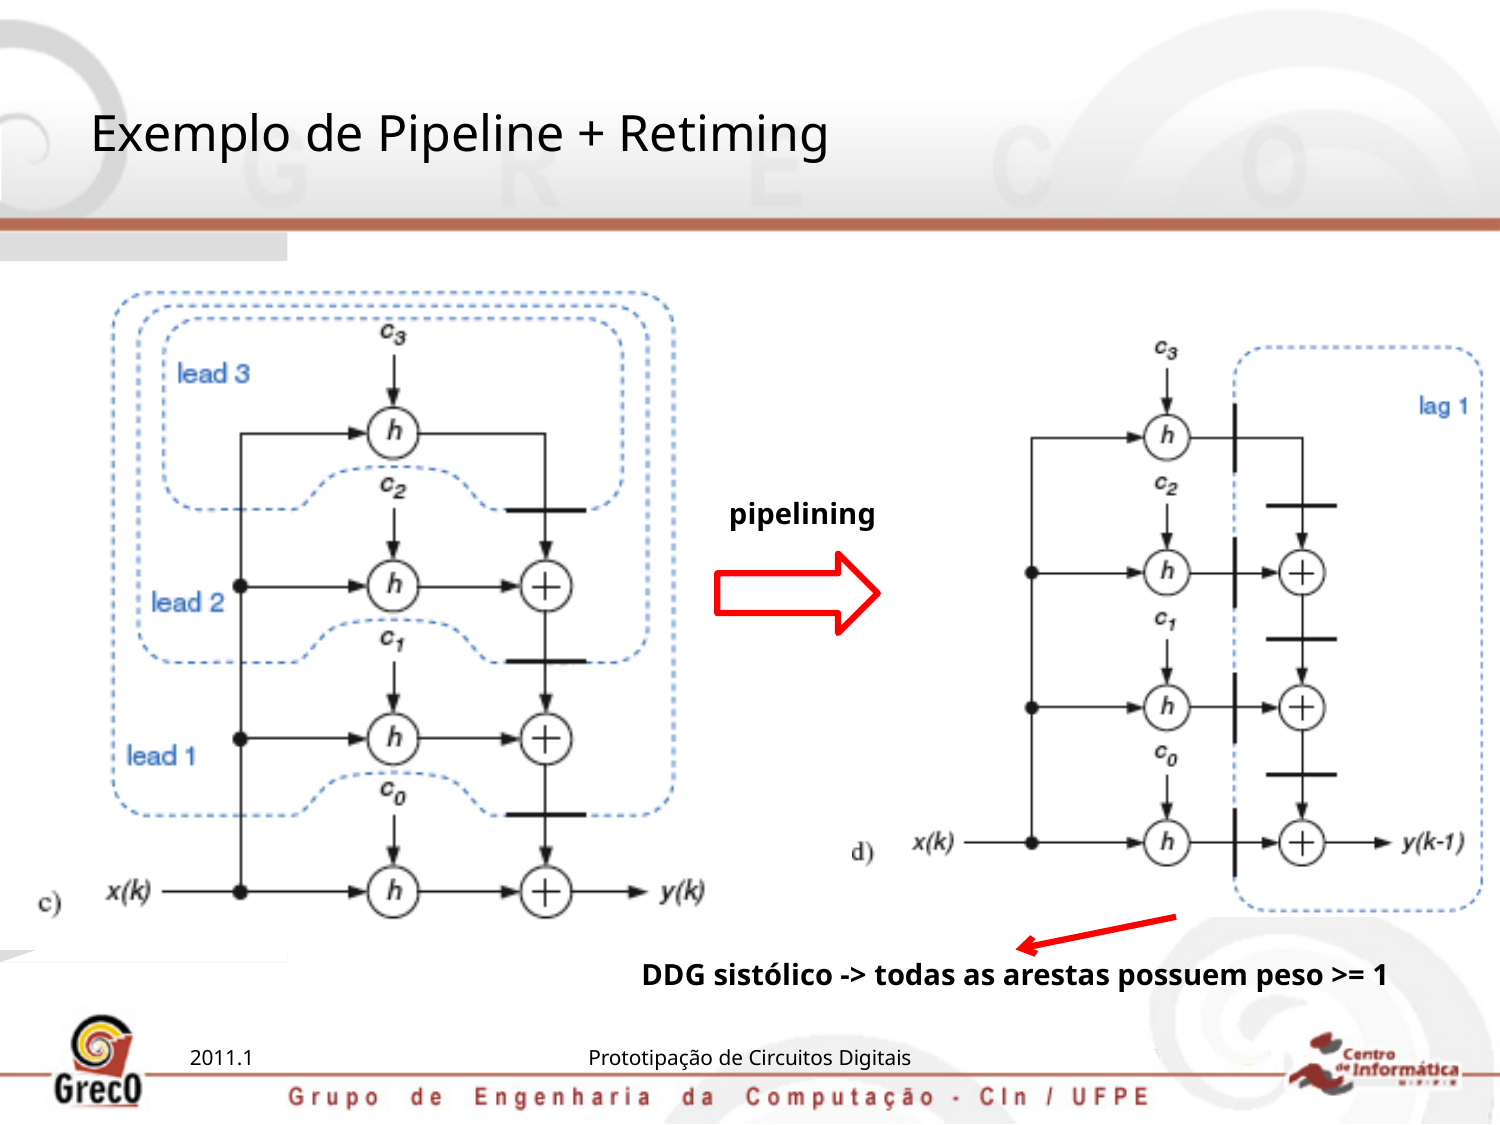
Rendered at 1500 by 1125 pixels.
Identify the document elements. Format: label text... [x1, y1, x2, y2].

picture [0, 1, 1500, 1124]
slide_number 2011.1 [174, 1037, 488, 1113]
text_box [603, 916, 1428, 1001]
title Exemplo de Pipeline + Retiming [74, 37, 1463, 226]
footer Prototipação de Circuitos Digitais [512, 1037, 988, 1113]
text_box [714, 326, 1500, 917]
